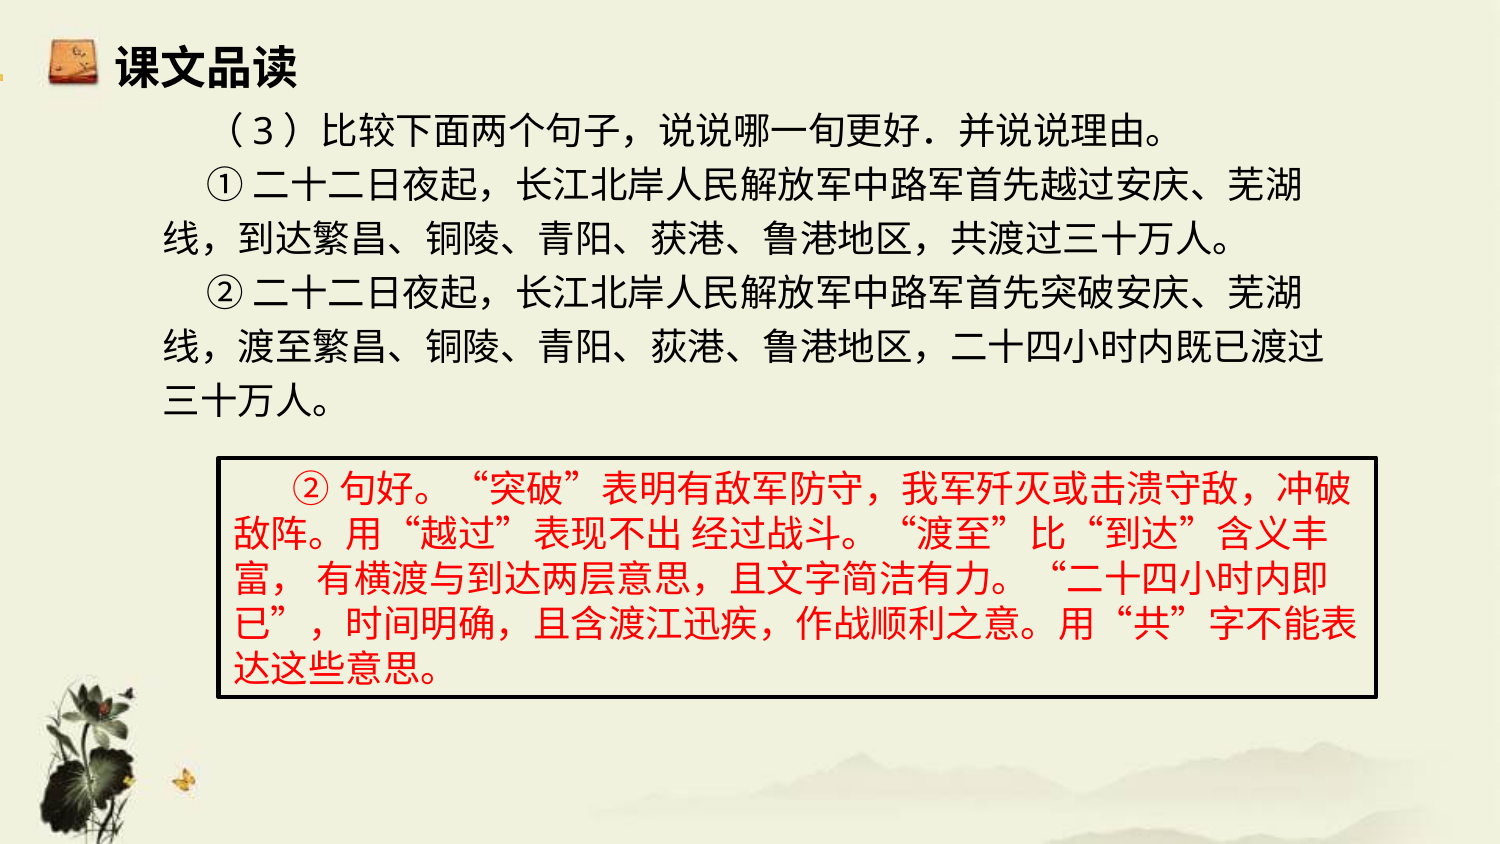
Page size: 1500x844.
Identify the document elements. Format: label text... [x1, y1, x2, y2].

text_box （3）比较下面两个句子，说说哪一旬更好．并说说理由。 ①二十二日夜起，长江北岸人民解放军中路军首先越过安庆、芜湖线，到达繁昌、铜陵、青阳、获港、鲁港地区，共渡过三十万人。 ②二十二日夜起，长江北岸人民解放军中路军首先突破安庆、芜湖线，渡至繁昌、铜陵、青阳、荻港、鲁港地区，二十四小时内既已渡过三十万人。 [147, 90, 1341, 430]
text_box ②句好。“突破”表明有敌军防守，我军歼灭或击溃守敌，冲破敌阵。用“越过”表现不出 经过战斗。“渡至”比“到达”含义丰富， 有横渡与到达两层意思，且文字简洁有力。“二十四小时内即已”，时间明确，且含渡江迅疾，作战顺利之意。用“共”字不能表达这些意思。 [216, 456, 1378, 699]
picture [0, 0, 1500, 844]
text_box 课文品读 [100, 31, 313, 127]
